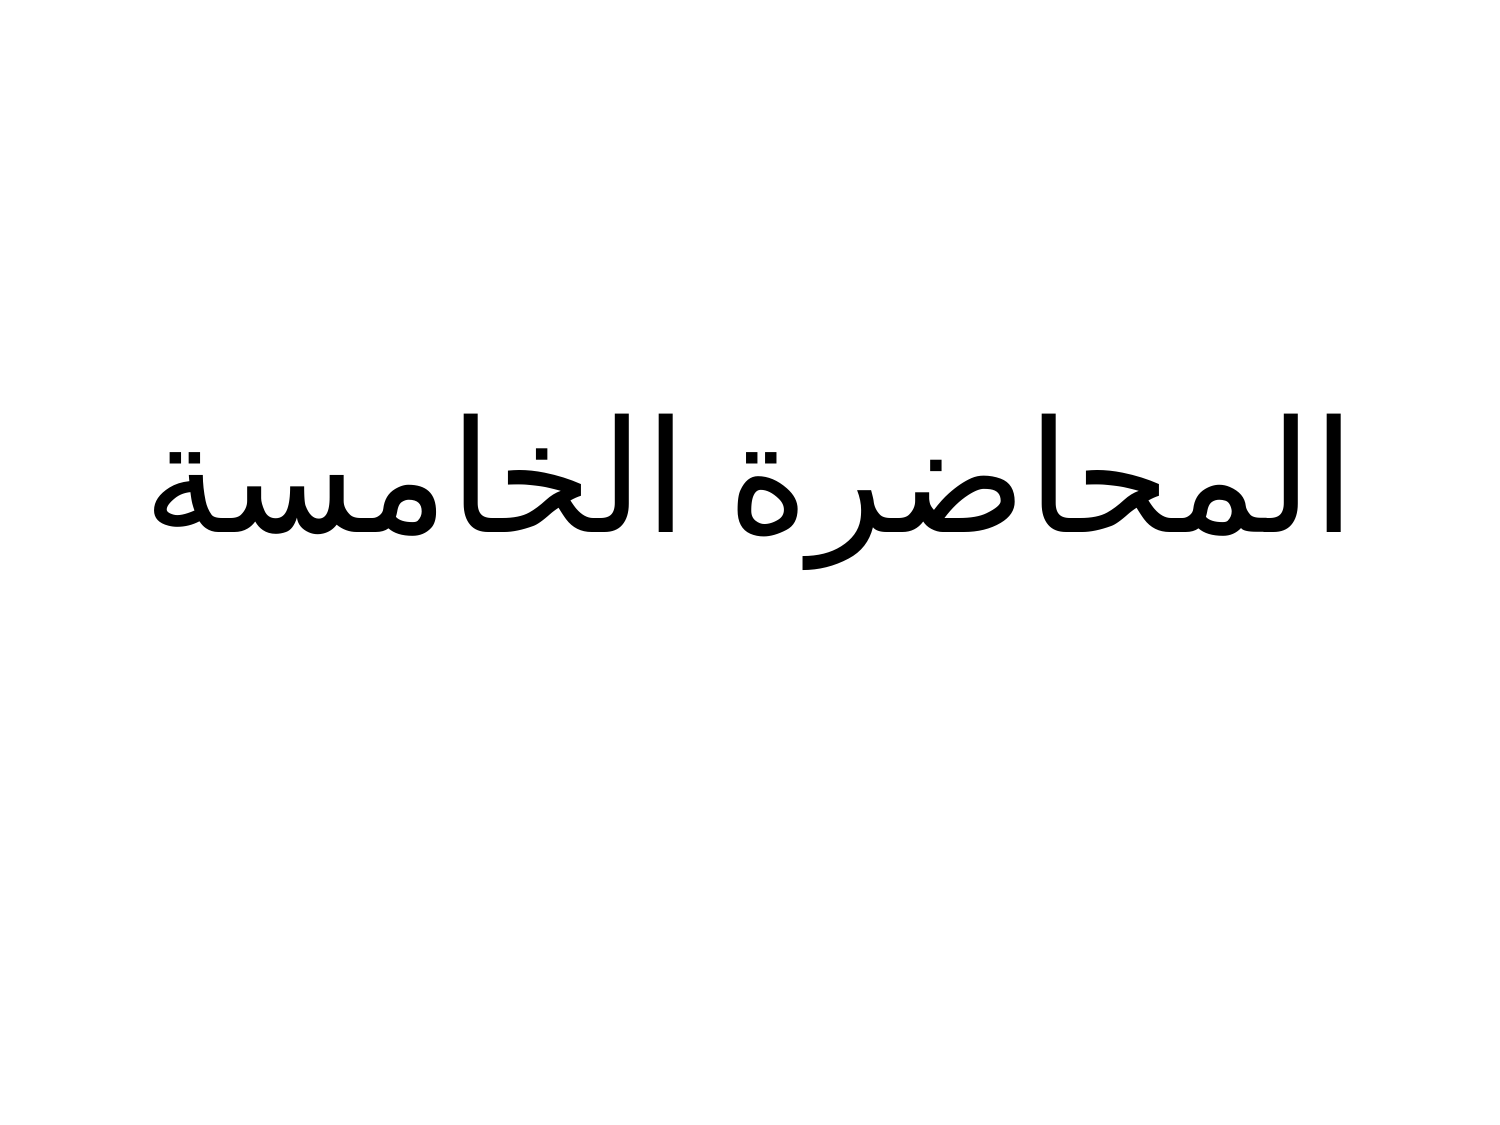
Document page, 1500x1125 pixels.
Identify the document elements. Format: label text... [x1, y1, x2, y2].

title المحاضرة الخامسة [112, 349, 1388, 591]
